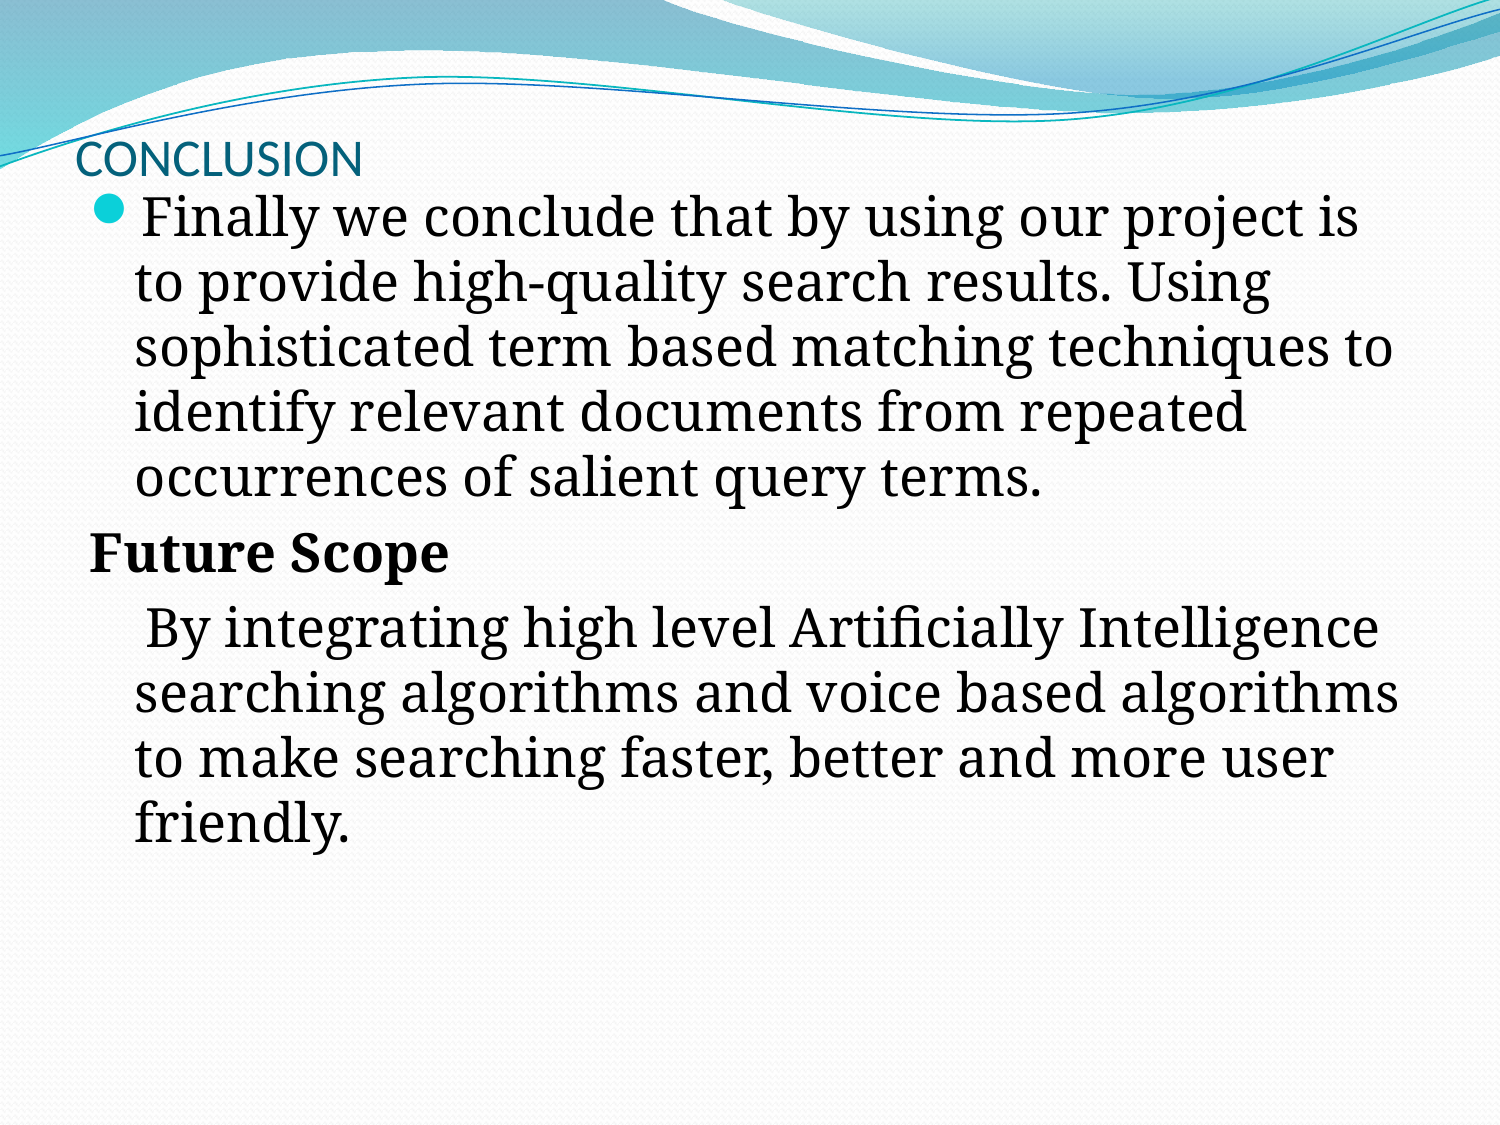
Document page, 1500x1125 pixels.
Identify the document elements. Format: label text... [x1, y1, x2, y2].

list Finally we conclude that by using our project is to provide high-quality search results. Using sophisticated term based matching techniques to identify relevant documents from repeated occurrences of salient query terms. Future Scope By integrating high level Artificially Intelligence searching algorithms and voice based algorithms to make searching faster, better and more user friendly. [75, 174, 1425, 1038]
title CONCLUSION [75, 115, 1425, 174]
